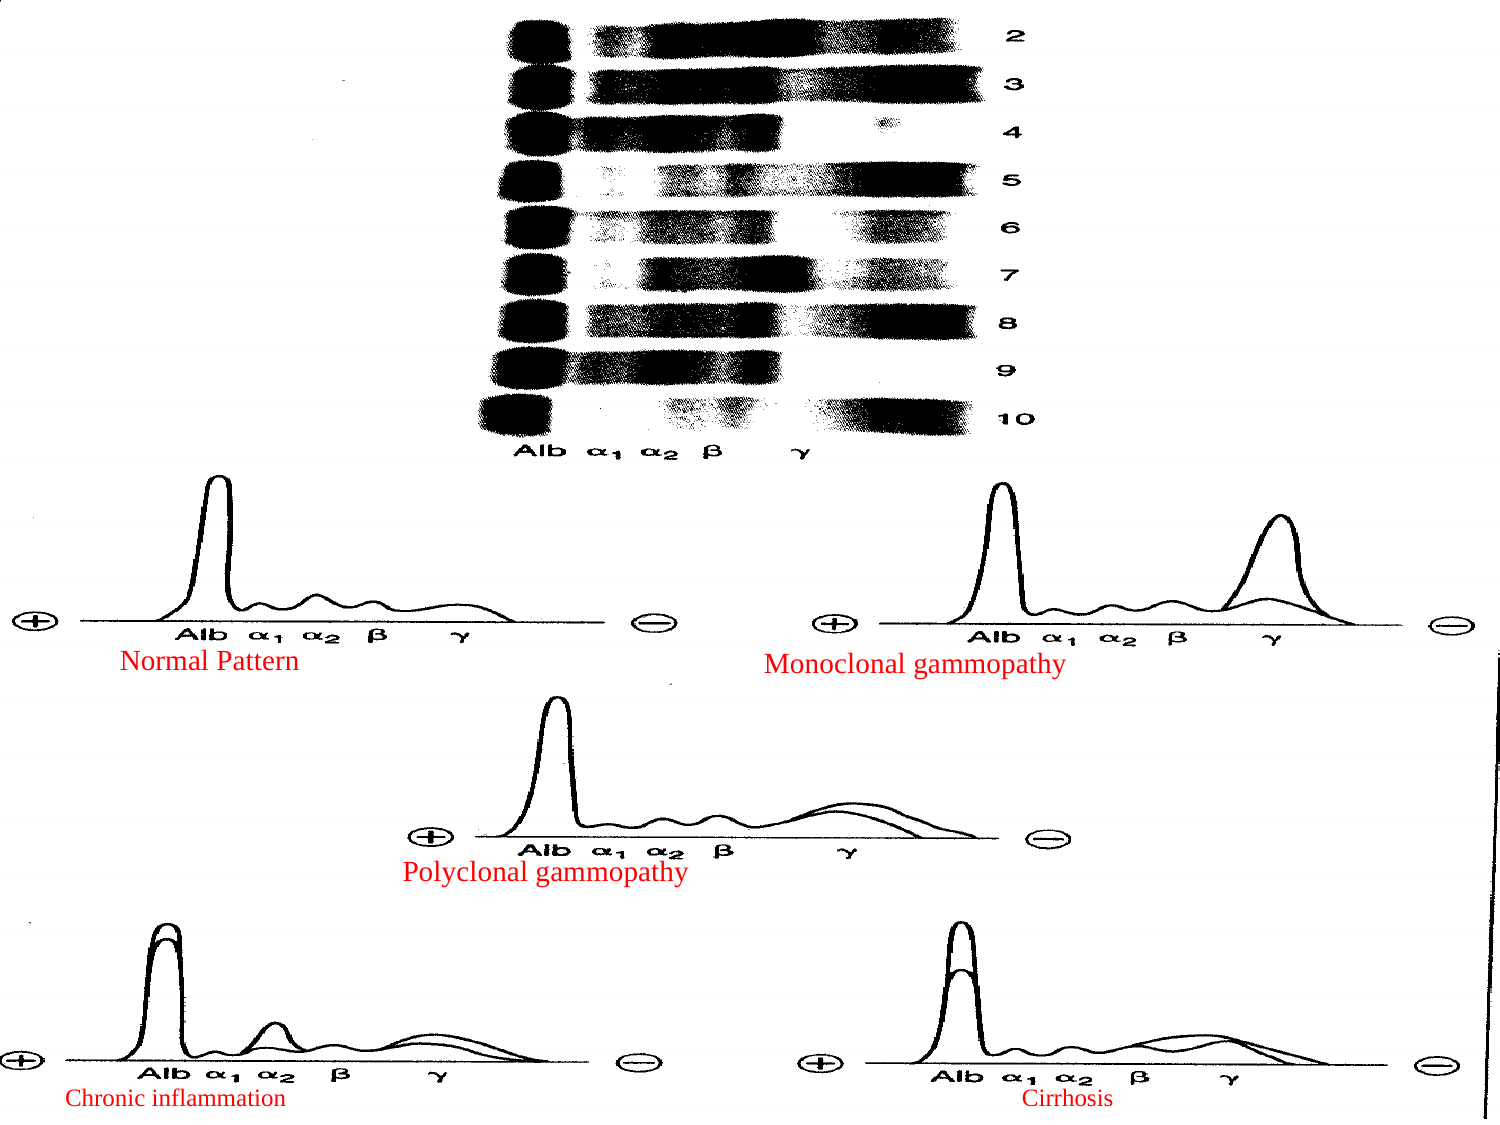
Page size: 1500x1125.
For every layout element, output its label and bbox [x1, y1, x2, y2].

text_box [0, 0, 1500, 1119]
